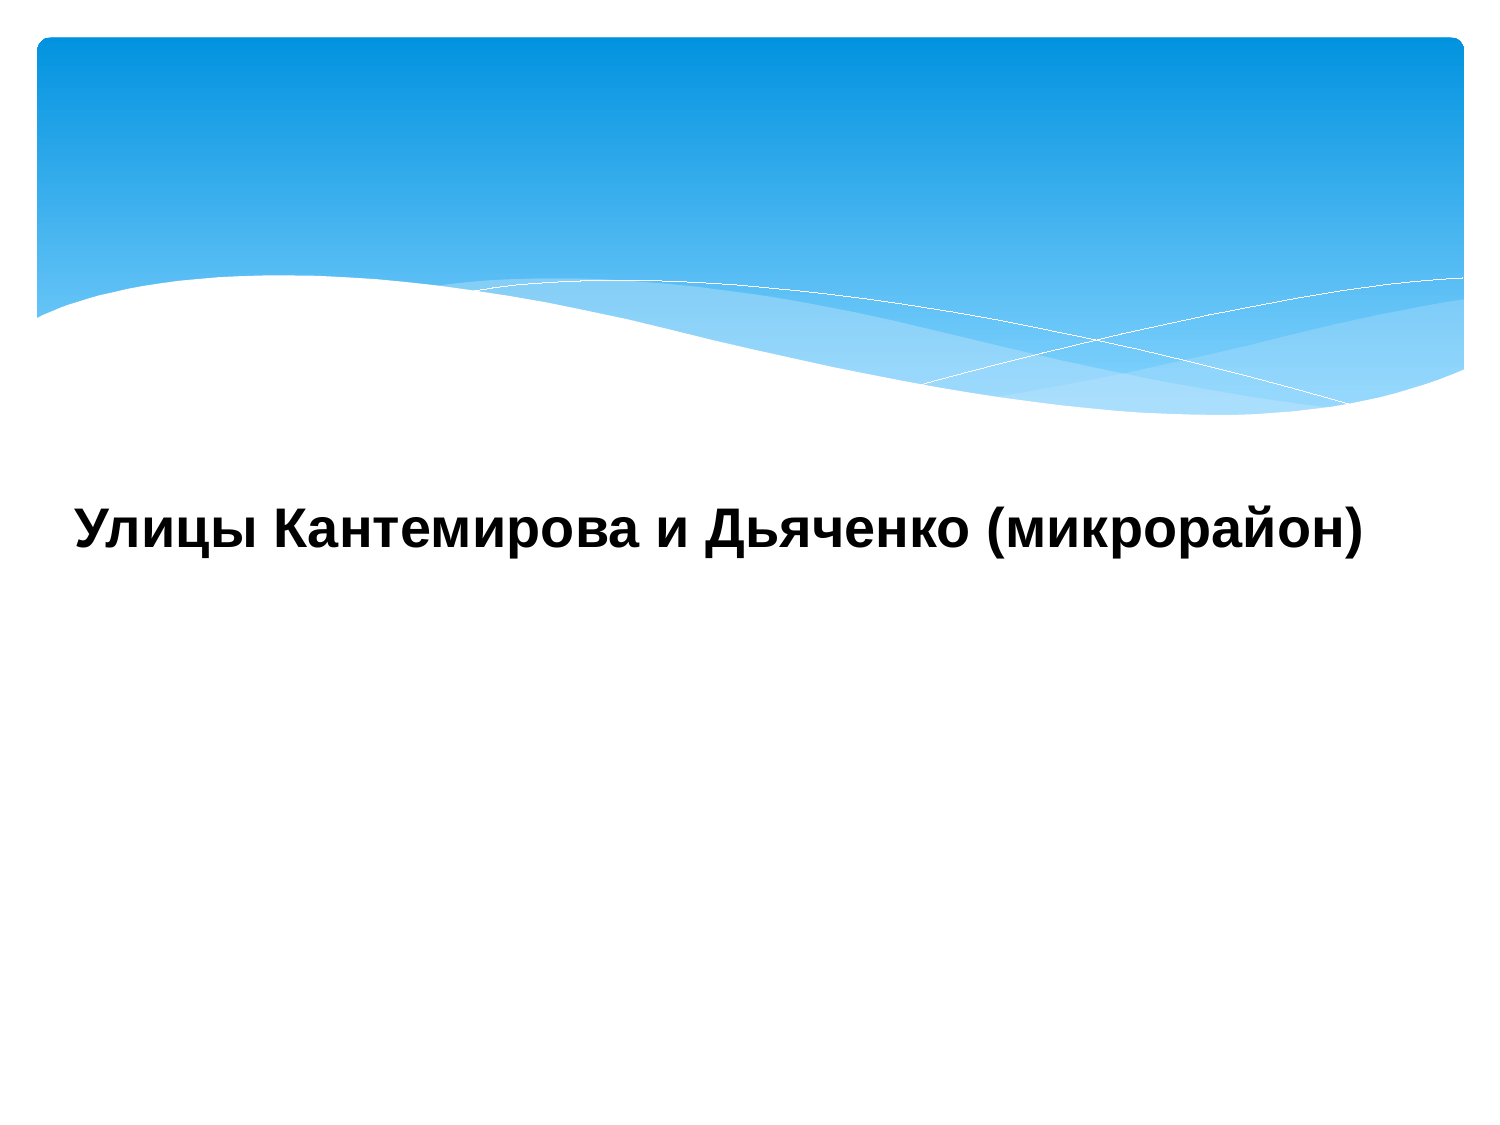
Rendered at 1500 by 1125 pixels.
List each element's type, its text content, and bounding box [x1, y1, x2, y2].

title Улицы Кантемирова и Дьяченко (микрорайон) [53, 456, 1404, 662]
